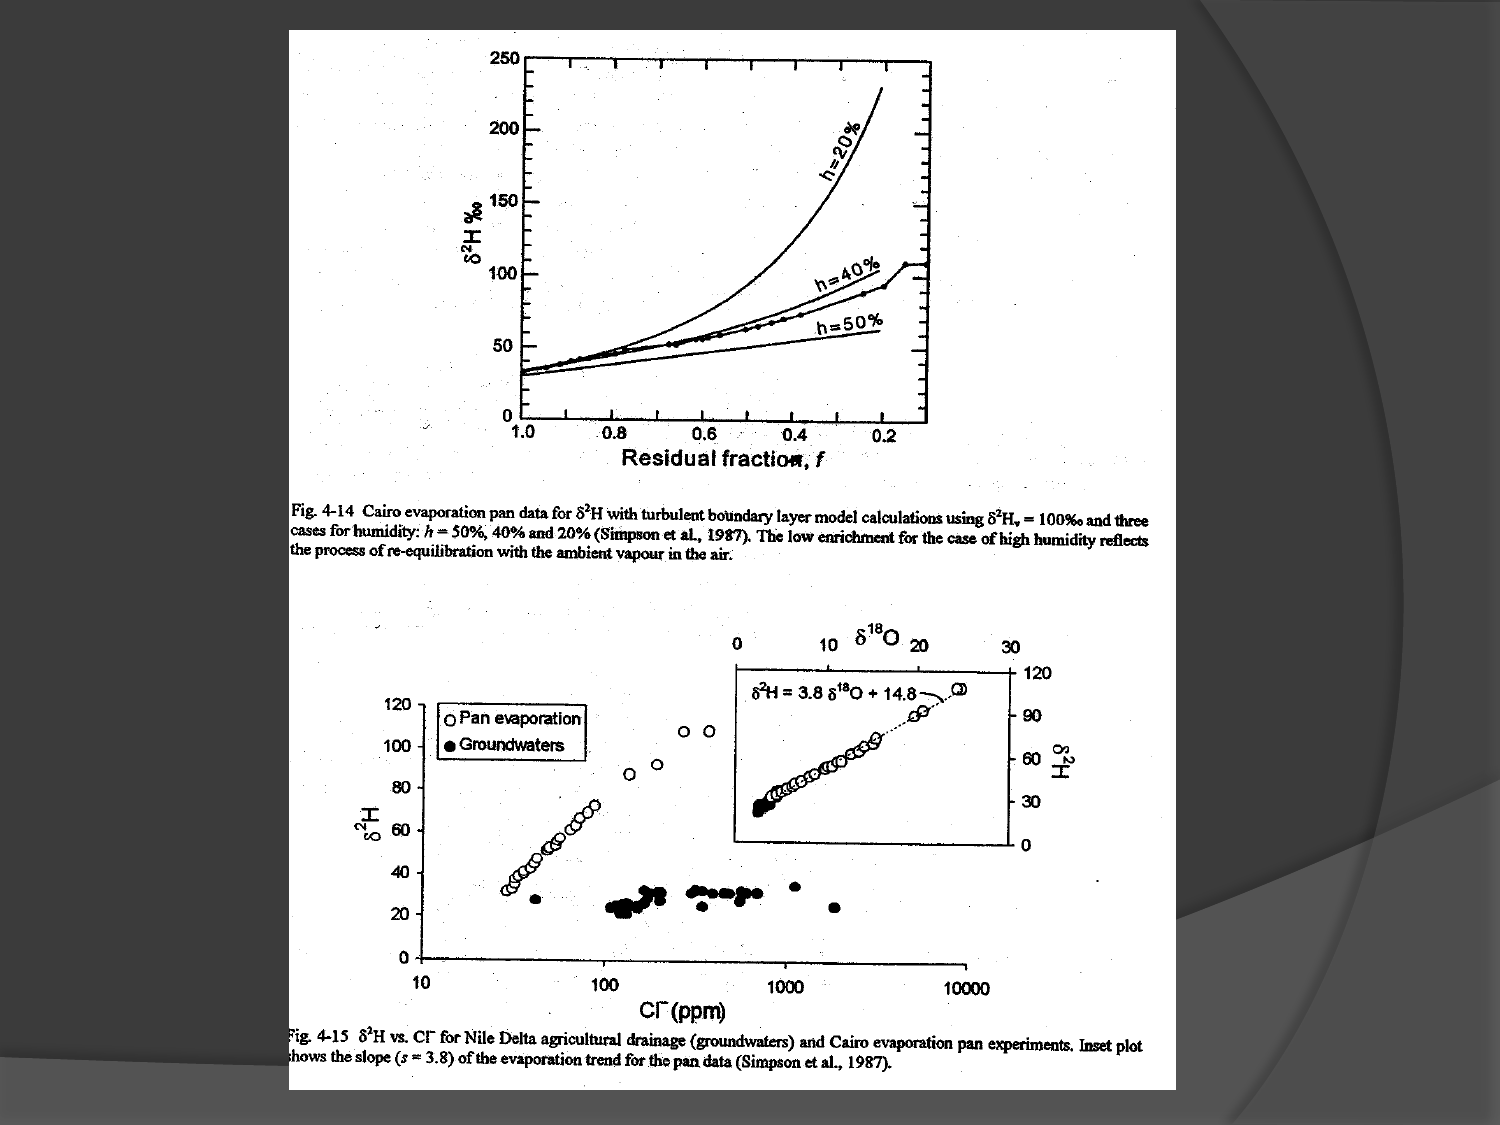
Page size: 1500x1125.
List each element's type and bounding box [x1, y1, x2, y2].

picture [288, 30, 1176, 1091]
